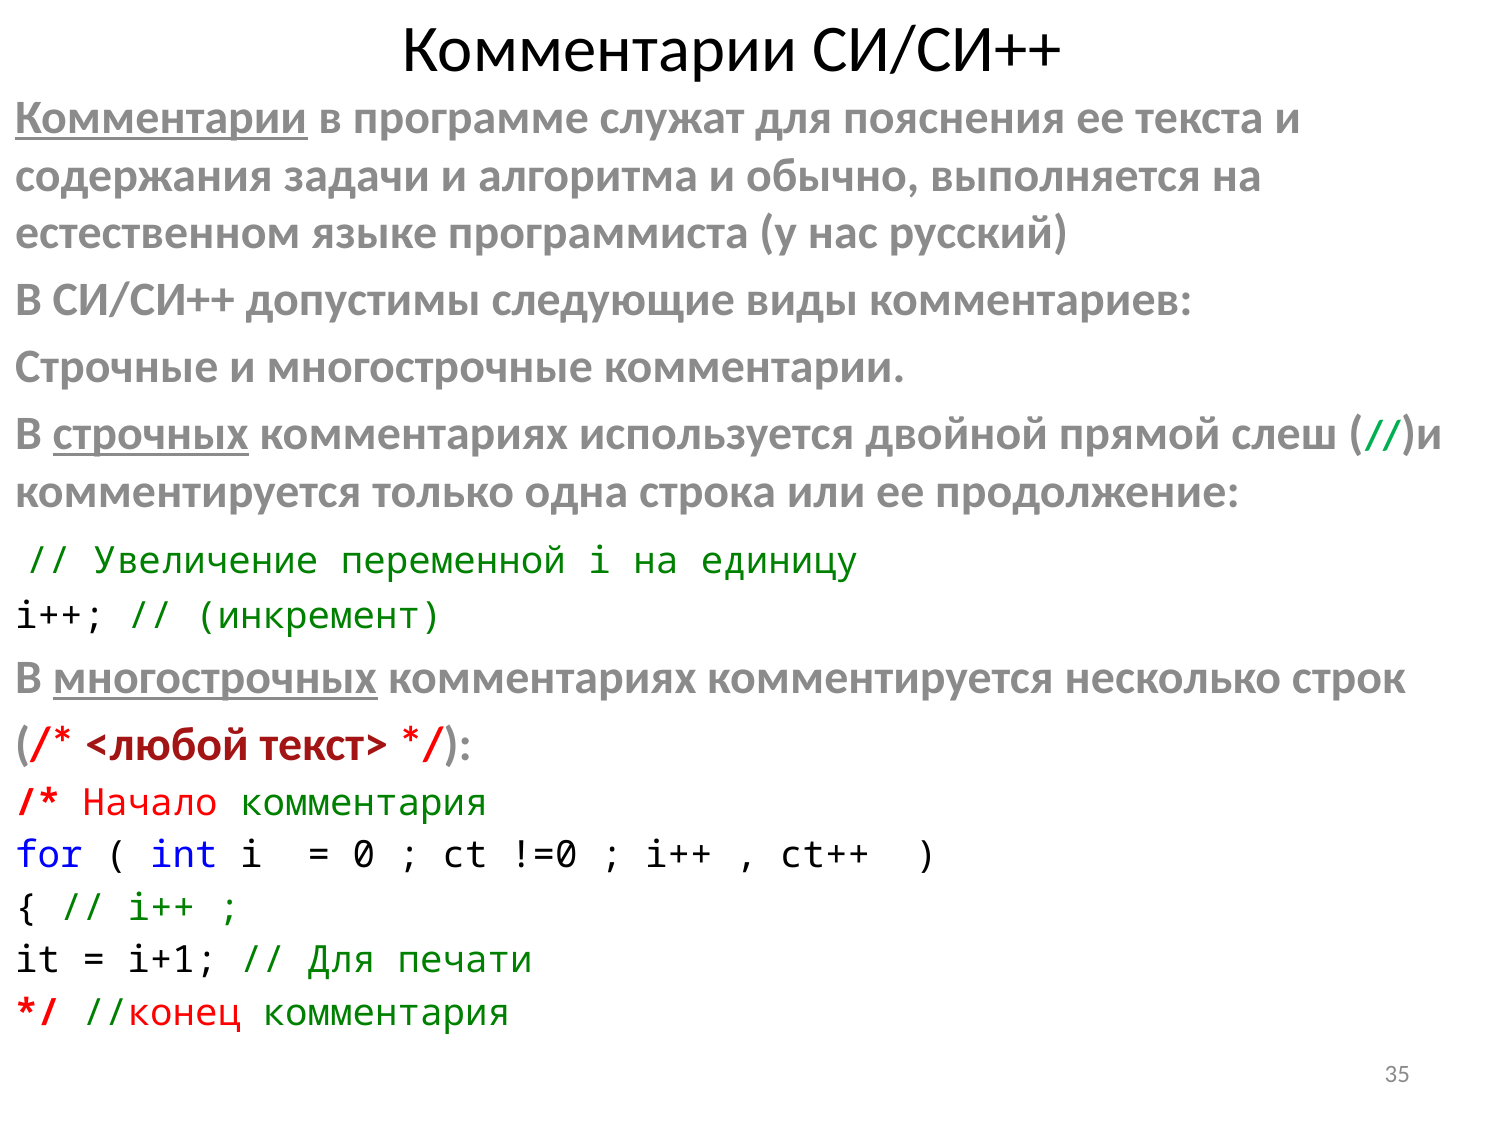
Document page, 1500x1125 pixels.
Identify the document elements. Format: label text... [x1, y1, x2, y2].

title Комментарии СИ/СИ++ [159, 0, 1306, 78]
text_box Комментарии в программе служат для пояснения ее текста и содержания задачи и алгоритма и обычно, выполняется на естественном языке программиста (у нас русский) В СИ/СИ++ допустимы следующие виды комментариев: Строчные и многострочные комментарии. В строчных комментариях используется двойной прямой слеш (//)и комментируется только одна строка или ее продолжение: // Увеличение переменной i на единицу i++; // (инкремент) В многострочных комментариях комментируется несколько строк (/* <любой текст> */): /* Начало комментария for ( int i = 0 ; ct !=0 ; i++ , ct++ ) { // i++ ; it = i+1; // Для печати */ //конец комментария [0, 78, 1458, 1047]
slide_number 35 [1074, 1042, 1425, 1103]
